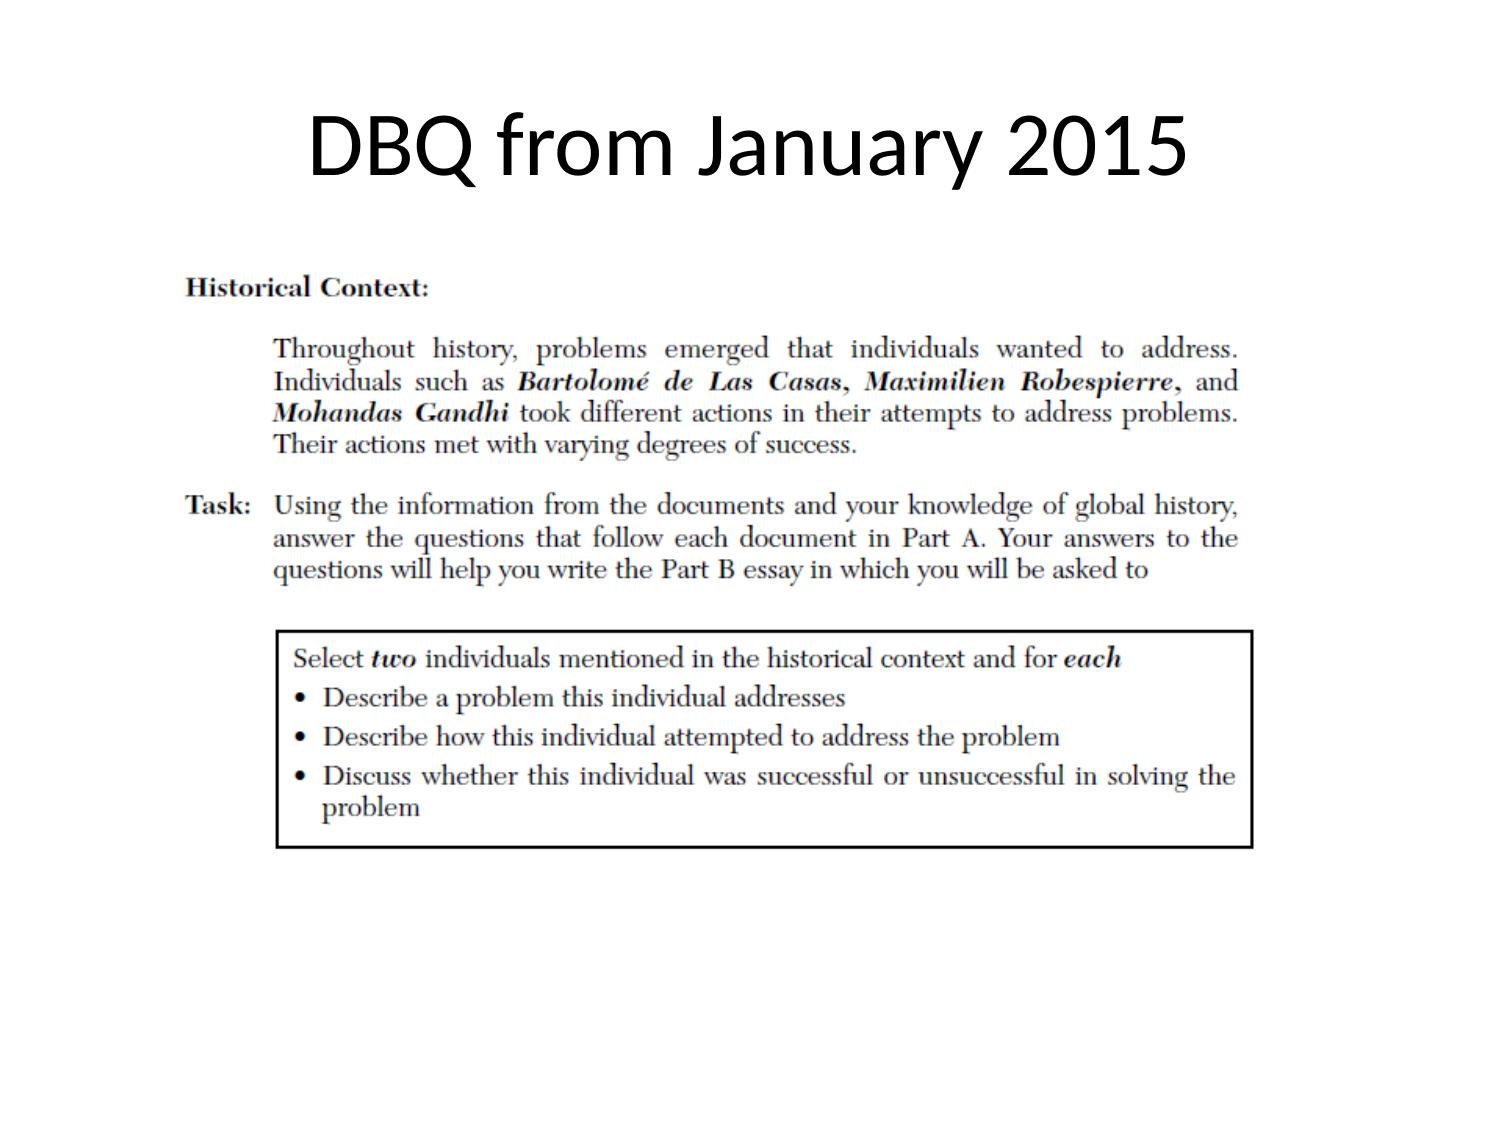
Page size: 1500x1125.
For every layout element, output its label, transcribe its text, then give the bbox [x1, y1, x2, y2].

title DBQ from January 2015 [75, 45, 1425, 233]
picture [132, 242, 1368, 883]
